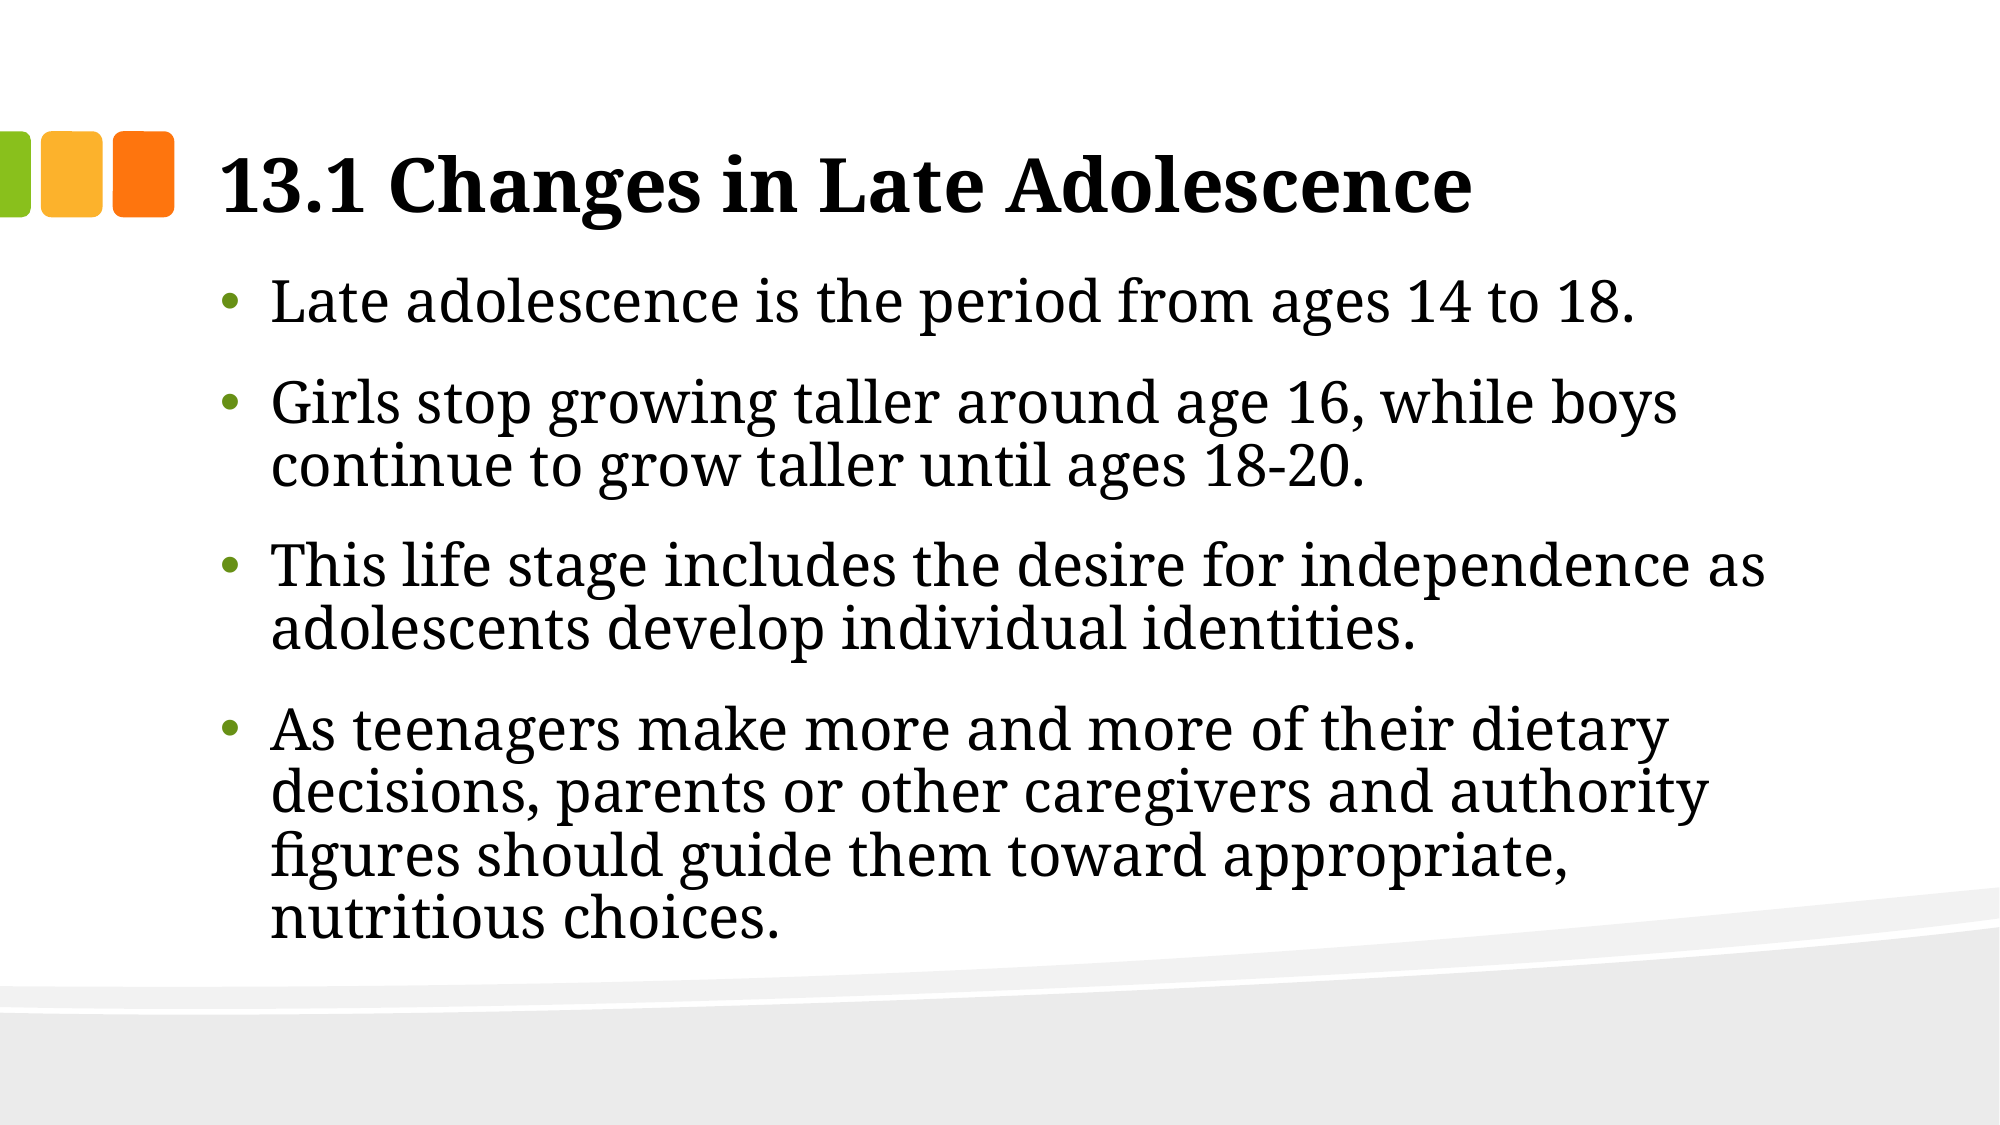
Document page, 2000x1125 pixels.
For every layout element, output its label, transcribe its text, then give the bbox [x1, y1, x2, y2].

list Late adolescence is the period from ages 14 to 18. Girls stop growing taller around age 16, while boys continue to grow taller until ages 18-20. This life stage includes the desire for independence as adolescents develop individual identities. As teenagers make more and more of their dietary decisions, parents or other caregivers and authority figures should guide them toward appropriate, nutritious choices. [199, 262, 1800, 1013]
title 13.1 Changes in Late Adolescence [199, 24, 1800, 238]
